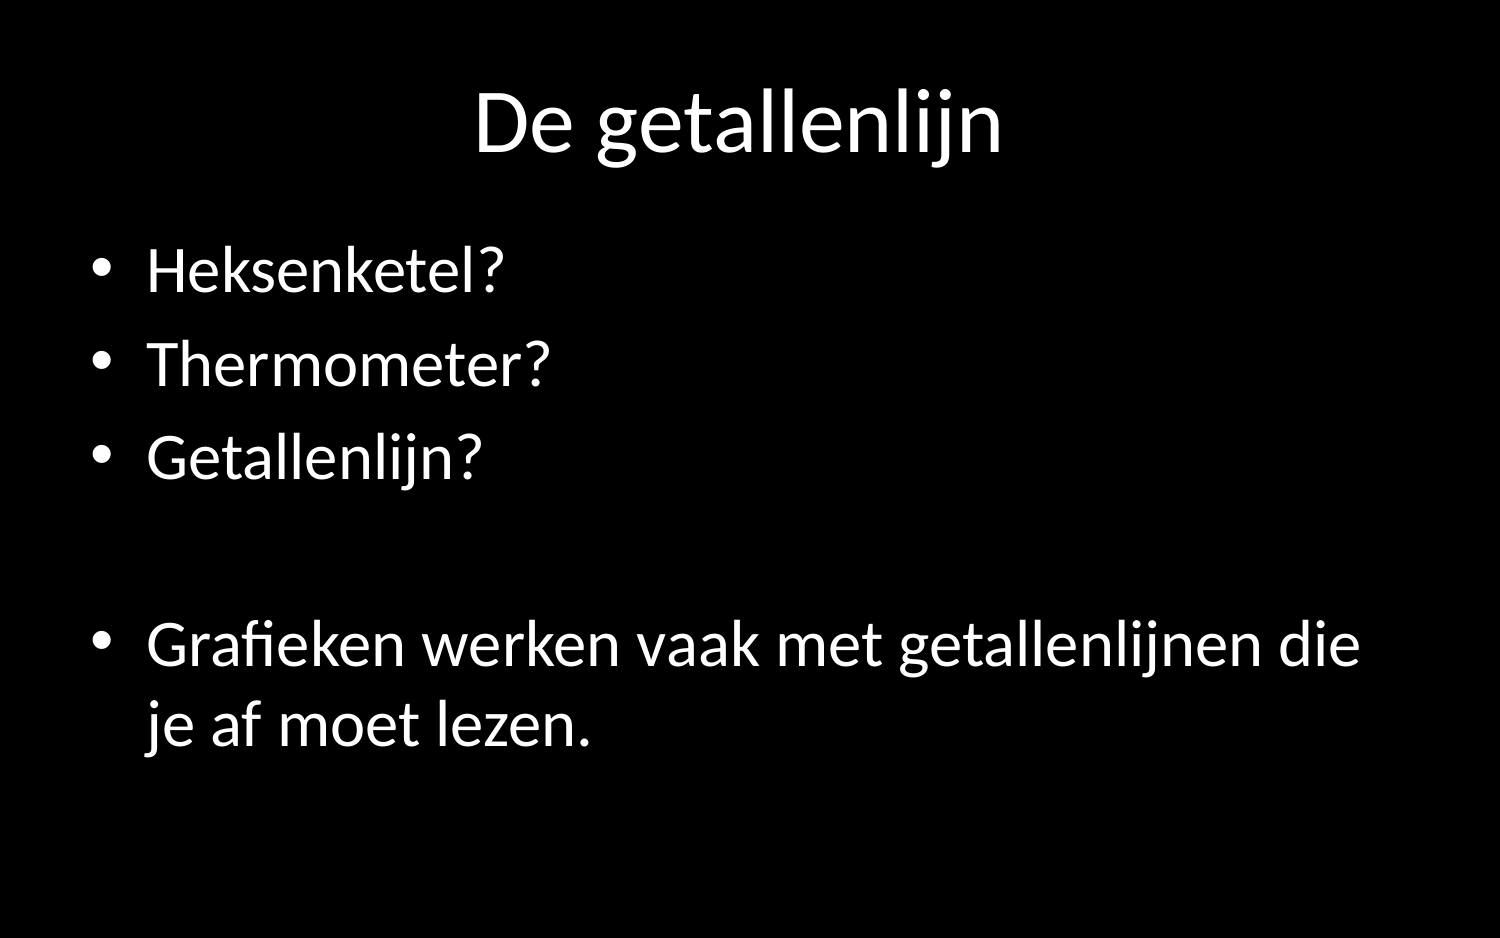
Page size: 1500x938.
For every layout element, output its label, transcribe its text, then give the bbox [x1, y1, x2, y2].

list Heksenketel? Thermometer? Getallenlijn? Grafieken werken vaak met getallenlijnen die je af moet lezen. [75, 218, 1425, 838]
title De getallenlijn [75, 37, 1425, 194]
